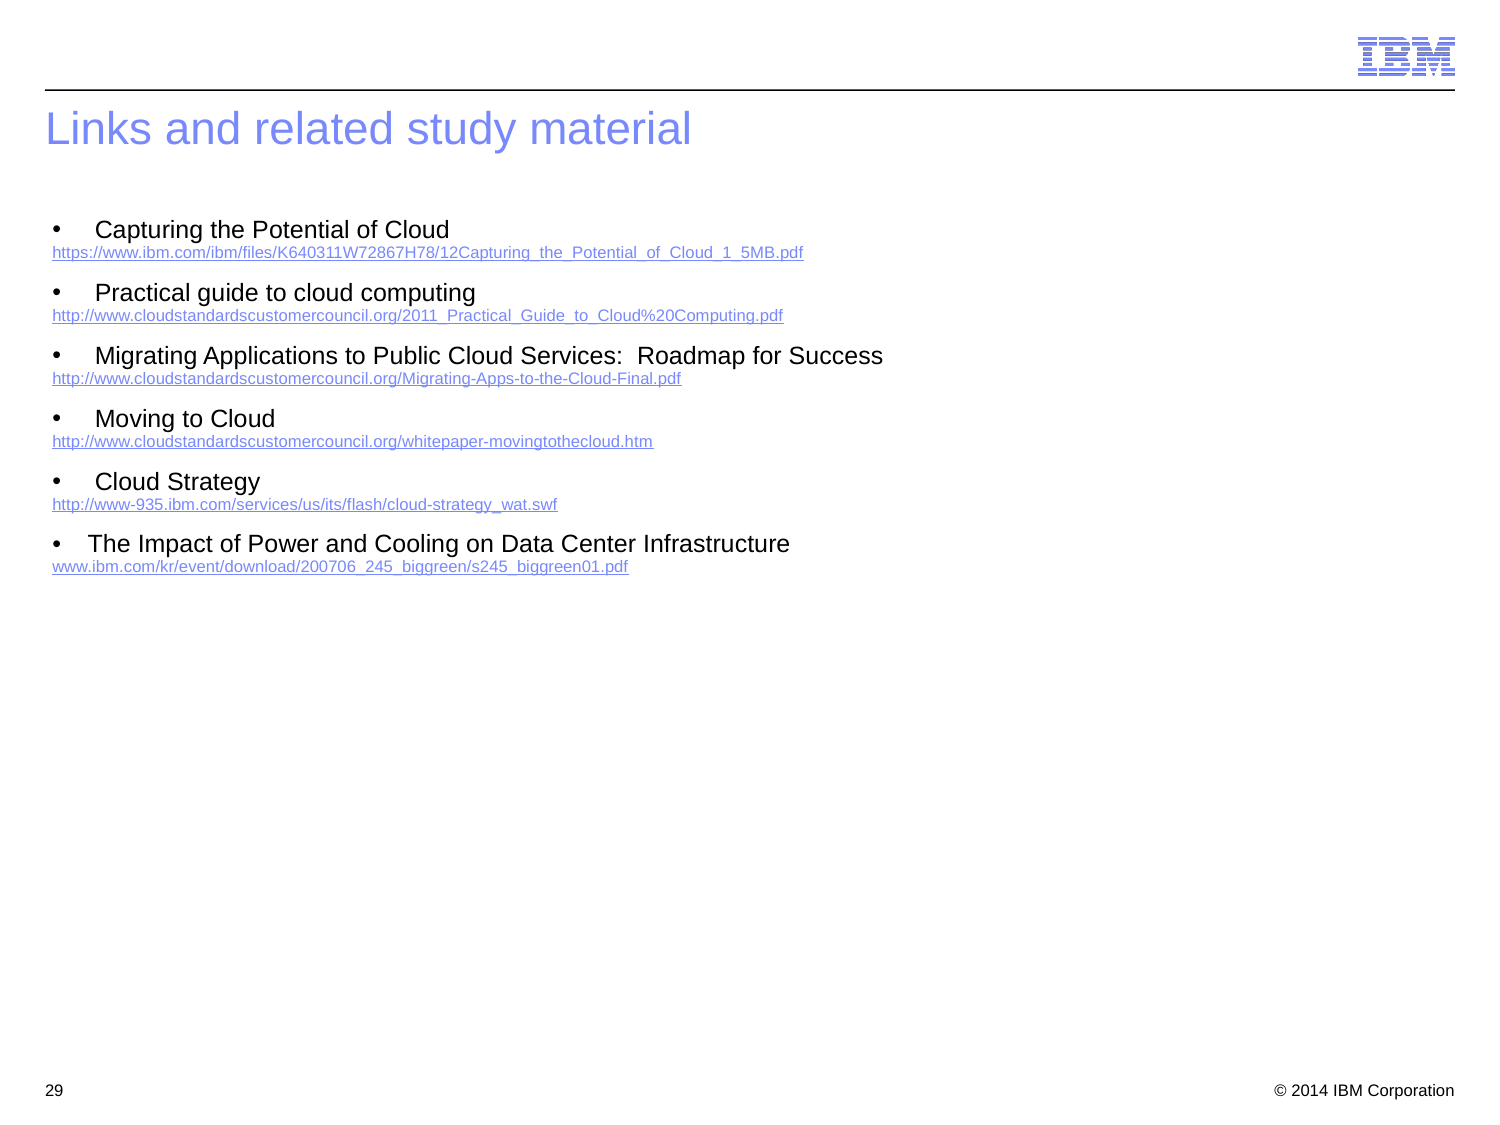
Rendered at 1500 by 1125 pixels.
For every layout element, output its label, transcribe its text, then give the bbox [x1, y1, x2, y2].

picture [1358, 37, 1455, 76]
title Links and related study material [29, 97, 1456, 203]
text_box Capturing the Potential of Cloud https://www.ibm.com/ibm/files/K640311W72867H78/12Capturing_the_Potential_of_Cloud_1_5MB.pdf Practical guide to cloud computing http://www.cloudstandardscustomercouncil.org/2011_Practical_Guide_to_Cloud%20Computing.pdf Migrating Applications to Public Cloud Services: Roadmap for Success http://www.cloudstandardscustomercouncil.org/Migrating-Apps-to-the-Cloud-Final.pdf Moving to Cloud http://www.cloudstandardscustomercouncil.org/whitepaper-movingtothecloud.htm Cloud Strategy http://www-935.ibm.com/services/us/its/flash/cloud-strategy_wat.swf The Impact of Power and Cooling on Data Center Infrastructure www.ibm.com/kr/event/download/200706_245_biggreen/s245_biggreen01.pdf [37, 209, 1350, 584]
slide_number 29 [29, 1072, 91, 1103]
